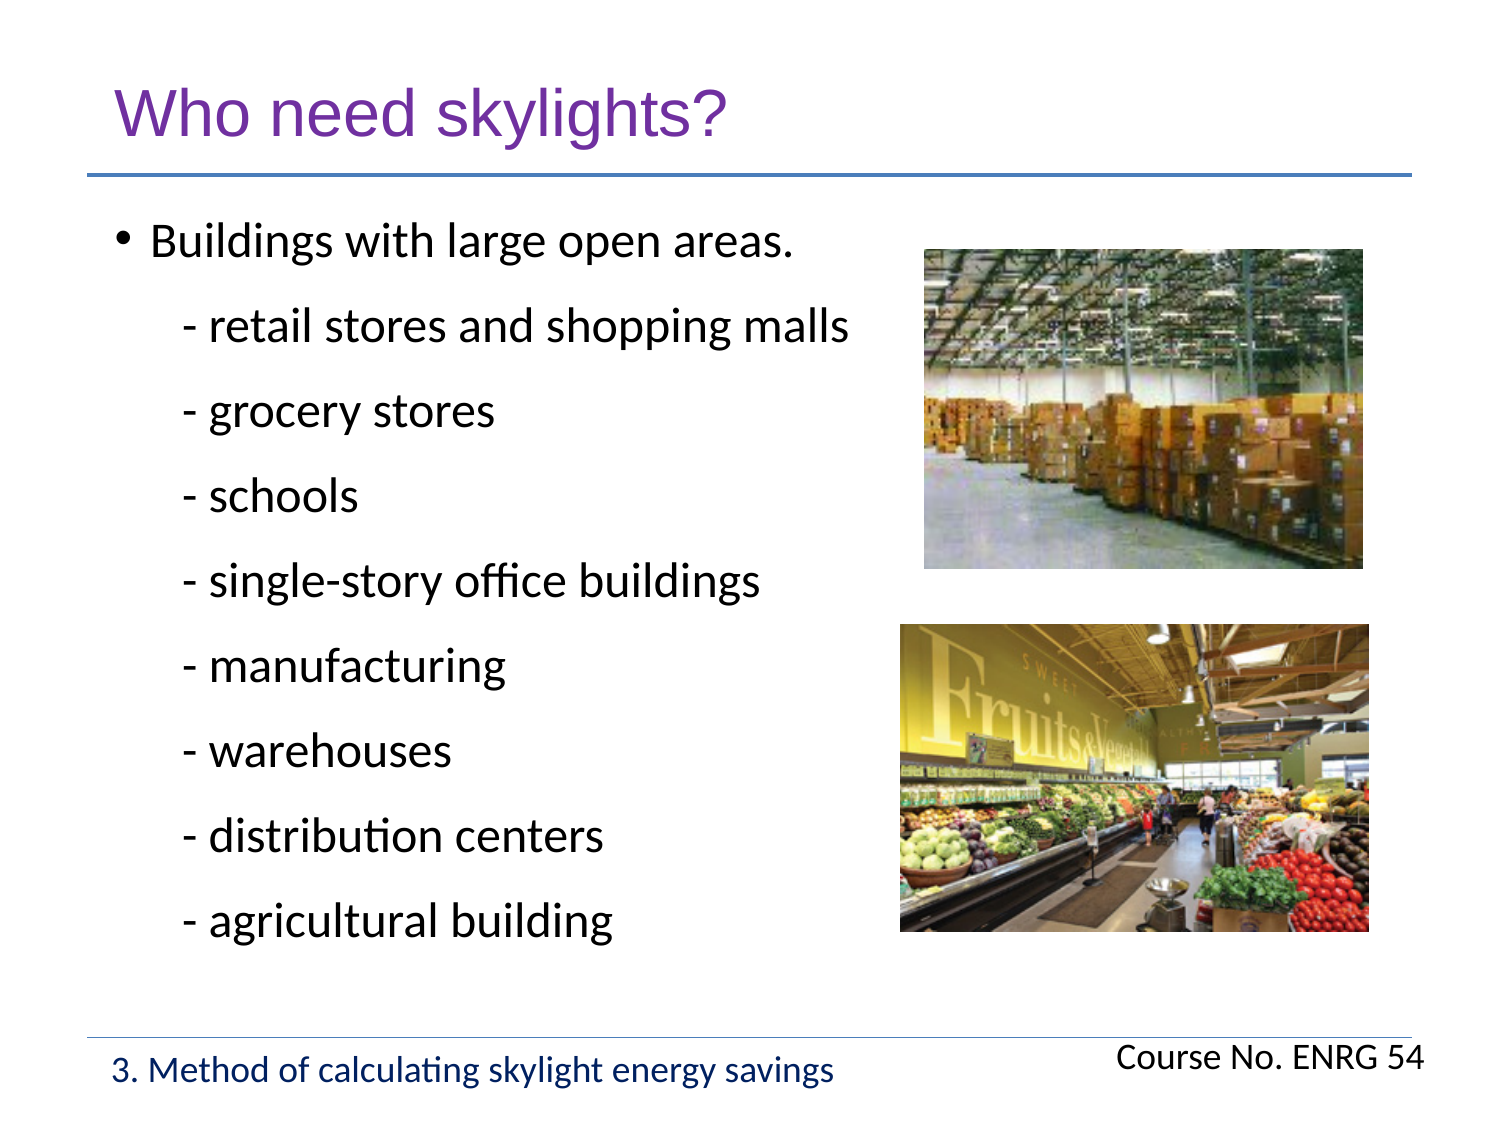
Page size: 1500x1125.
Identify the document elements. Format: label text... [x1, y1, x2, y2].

picture [924, 249, 1363, 569]
text_box Buildings with large open areas. - retail stores and shopping malls - grocery stores - schools - single-story office buildings - manufacturing - warehouses - distribution centers - agricultural building [99, 199, 1363, 955]
text_box 3. Method of calculating skylight energy savings [96, 1046, 851, 1098]
picture [899, 624, 1369, 932]
text_box Course No. ENRG 54 [1101, 1024, 1441, 1085]
text_box Who need skylights? [99, 62, 1375, 158]
